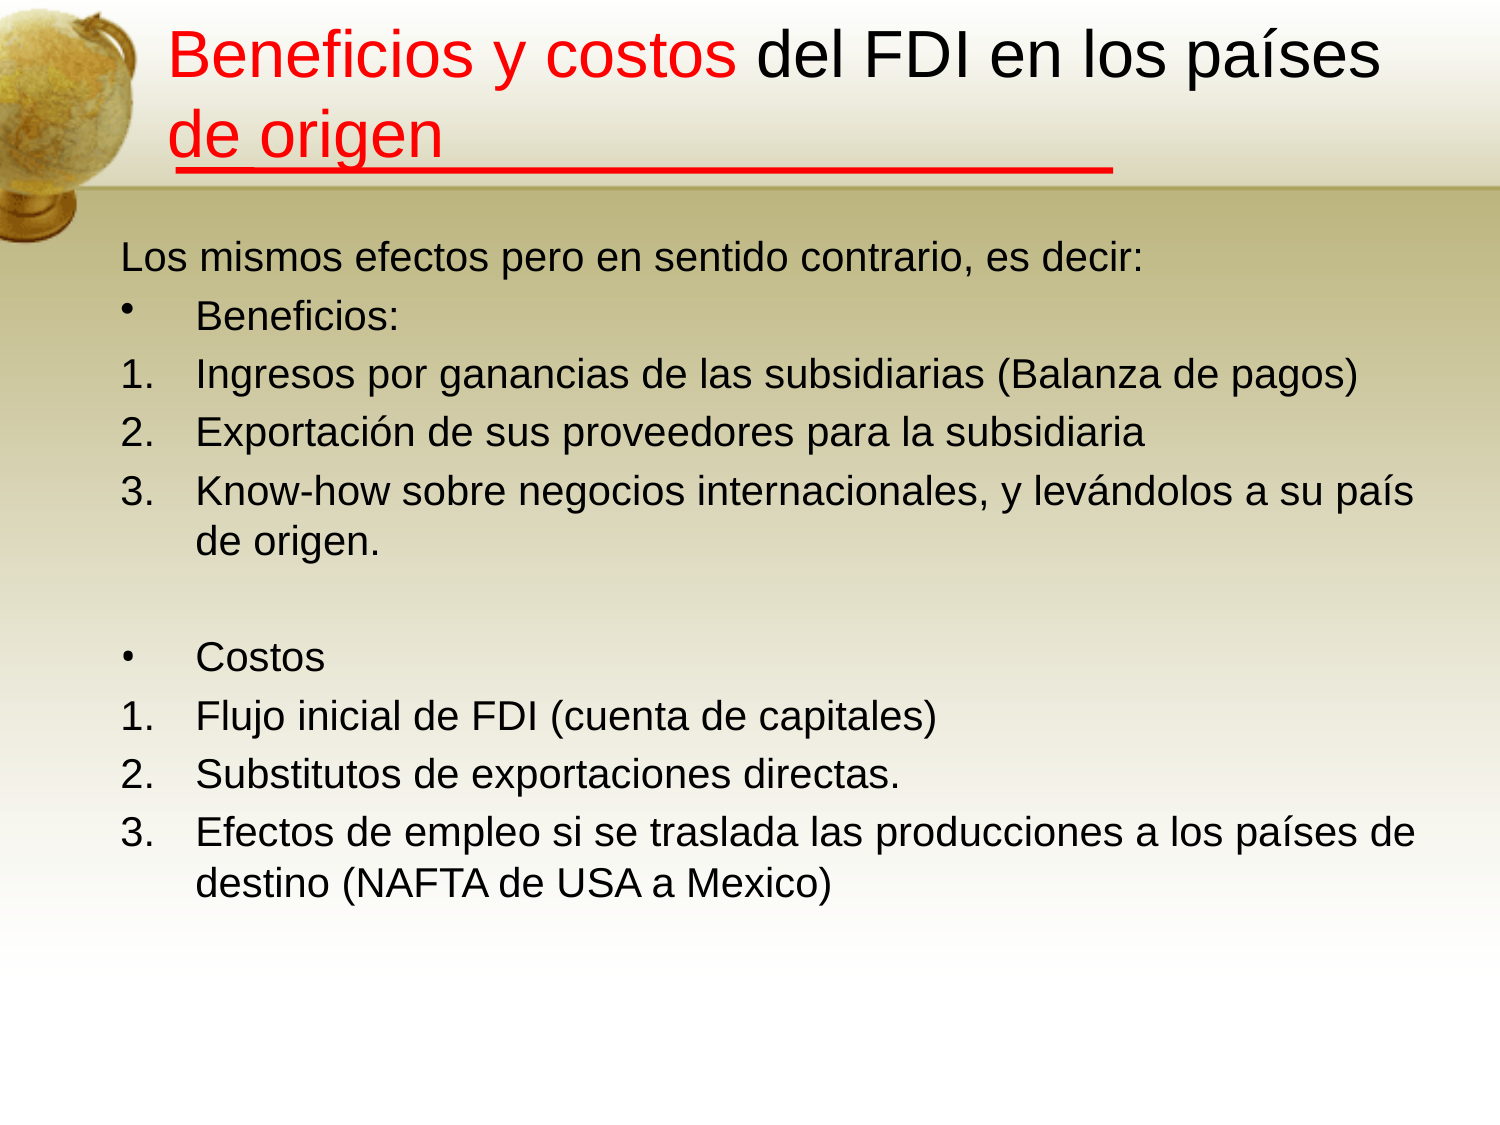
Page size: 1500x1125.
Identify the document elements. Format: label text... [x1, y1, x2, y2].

picture [0, 0, 1500, 1125]
title Beneficios y costos del FDI en los países de origen [152, 36, 1482, 179]
list Los mismos efectos pero en sentido contrario, es decir: Beneficios: Ingresos por ganancias de las subsidiarias (Balanza de pagos) Exportación de sus proveedores para la subsidiaria Know-how sobre negocios internacionales, y levándolos a su país de origen. Costos Flujo inicial de FDI (cuenta de capitales) Substitutos de exportaciones directas. Efectos de empleo si se traslada las producciones a los países de destino (NAFTA de USA a Mexico) [105, 222, 1454, 1091]
